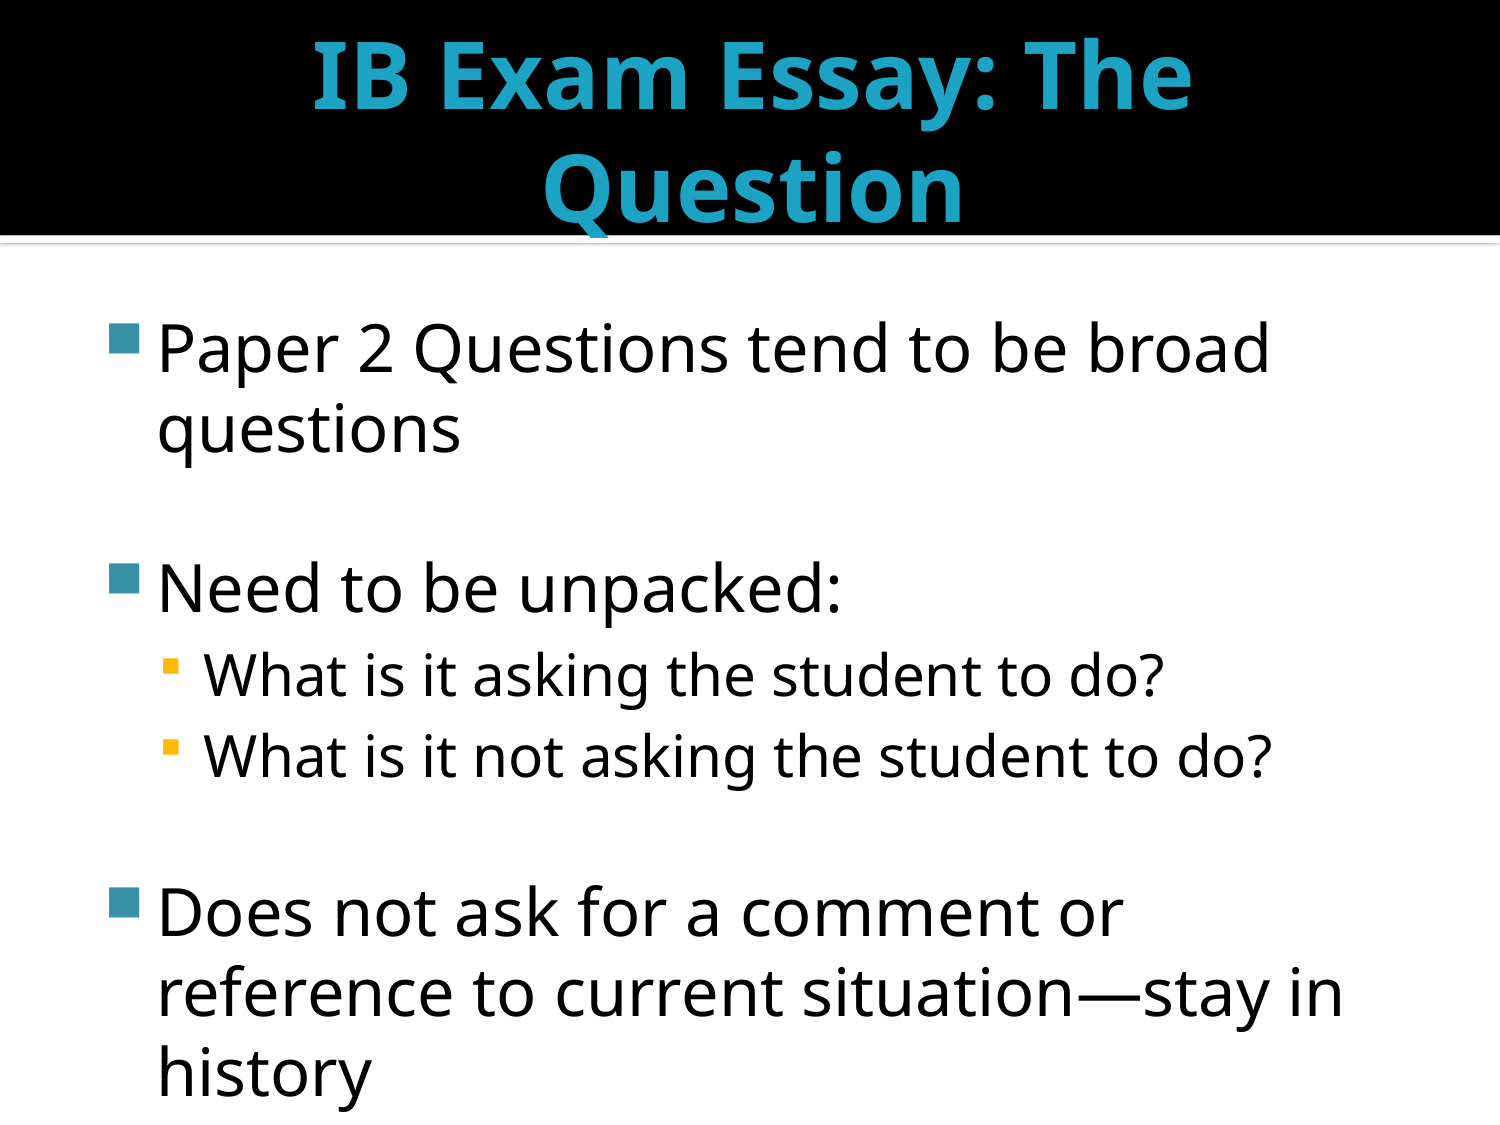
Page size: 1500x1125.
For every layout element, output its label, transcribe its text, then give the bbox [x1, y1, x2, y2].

title IB Exam Essay: The Question [75, 25, 1425, 231]
list Paper 2 Questions tend to be broad questions Need to be unpacked: What is it asking the student to do? What is it not asking the student to do? Does not ask for a comment or reference to current situation—stay in history [75, 291, 1425, 1050]
